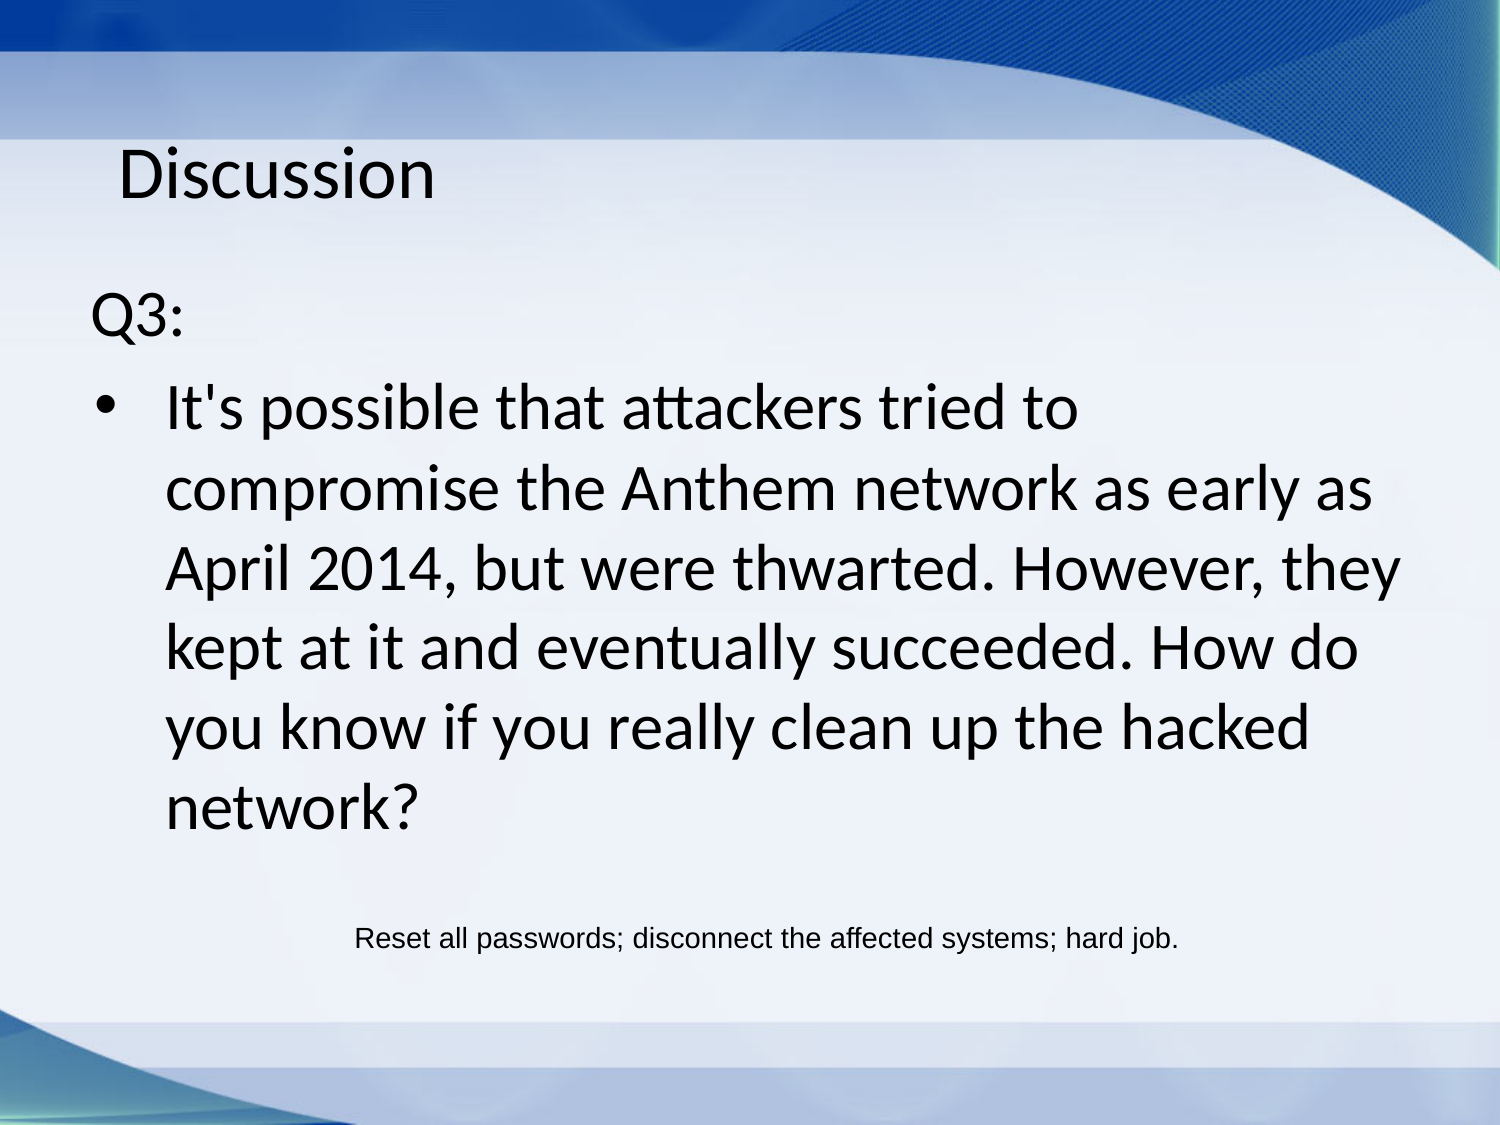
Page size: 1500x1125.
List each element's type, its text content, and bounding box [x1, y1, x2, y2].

title Discussion [103, 59, 1397, 262]
picture [0, 0, 1500, 1125]
text_box Reset all passwords; disconnect the affected systems; hard job. [339, 912, 1196, 963]
list Q3: It's possible that attackers tried to compromise the Anthem network as early as April 2014, but were thwarted. However, they kept at it and eventually succeeded. How do you know if you really clean up the hacked network? [75, 262, 1425, 1063]
